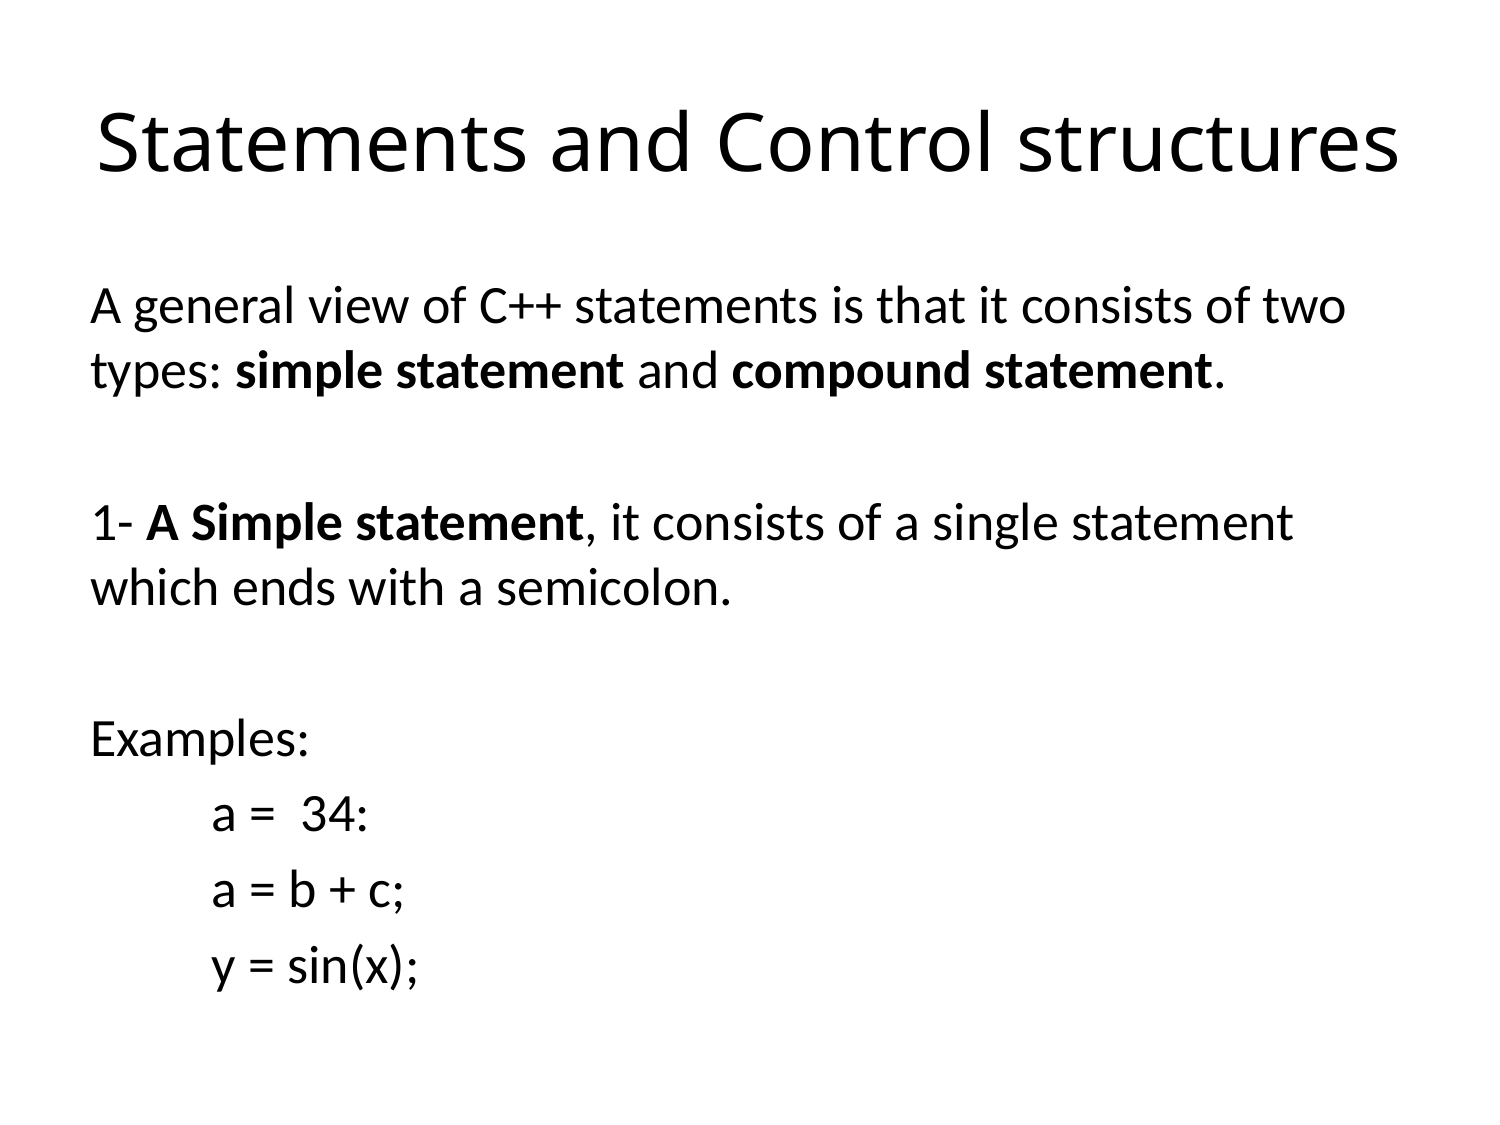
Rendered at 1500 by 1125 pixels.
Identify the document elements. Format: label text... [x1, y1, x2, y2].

list A general view of C++ statements is that it consists of two types: simple statement and compound statement. 1- A Simple statement, it consists of a single statement which ends with a semicolon. Examples: a = 34: a = b + c; y = sin(x); [75, 262, 1425, 1005]
title Statements and Control structures [75, 45, 1425, 233]
